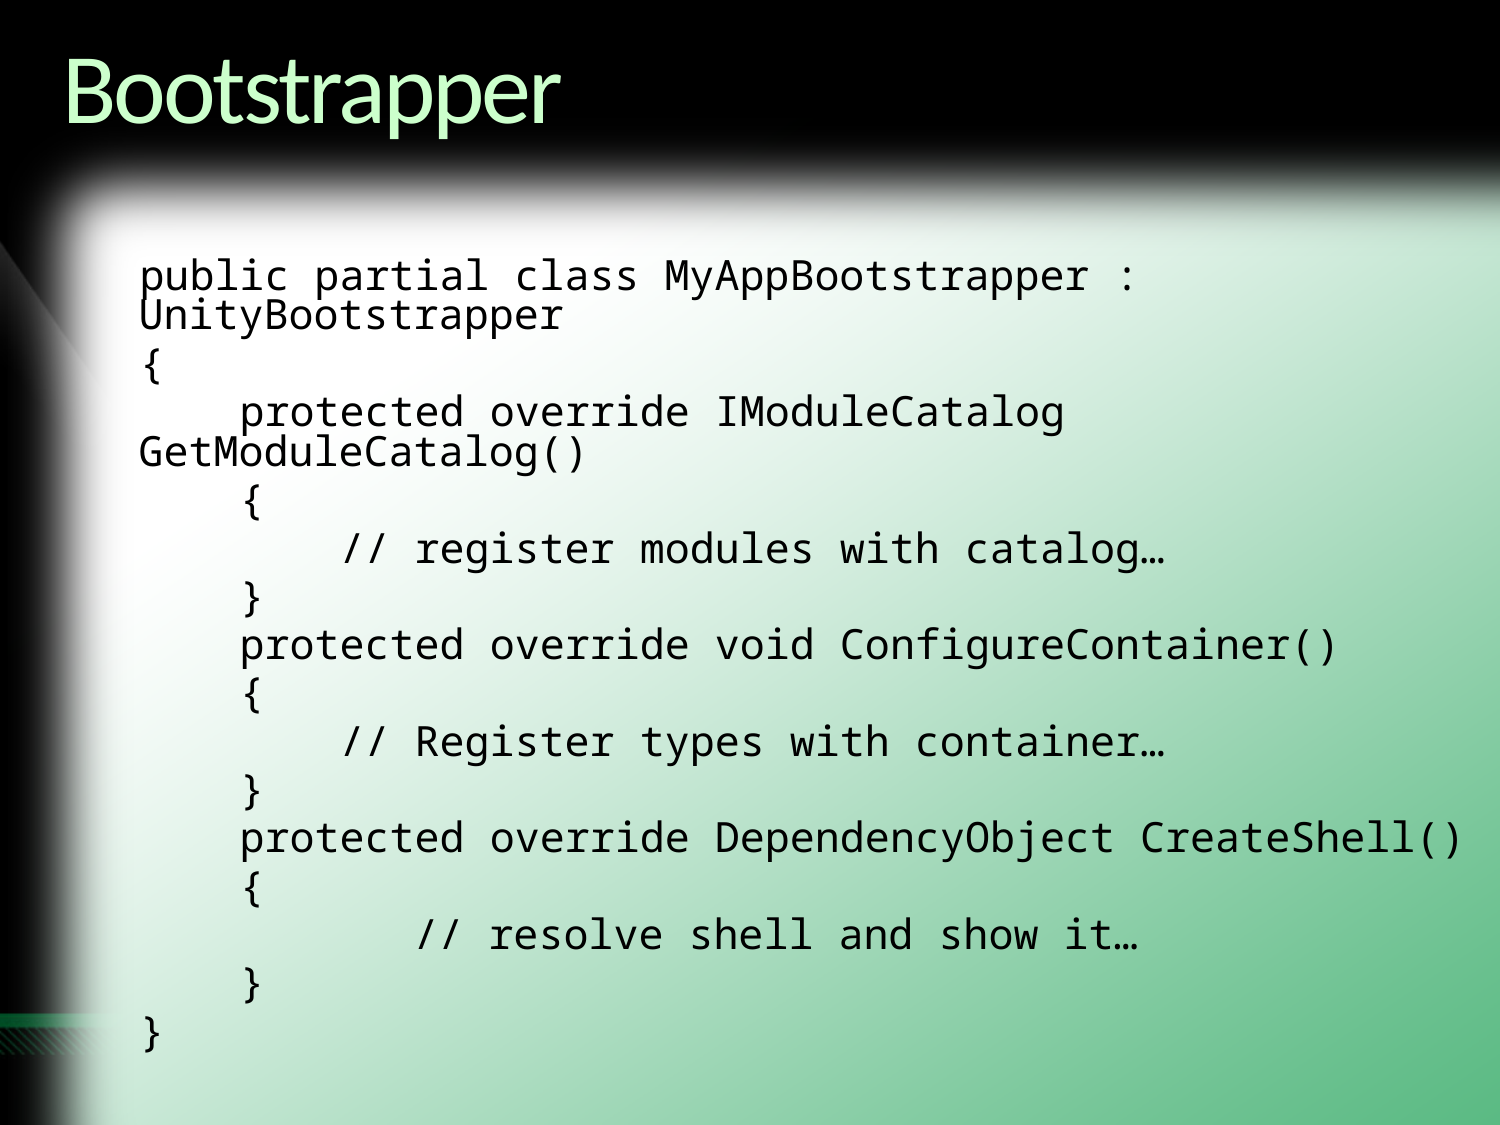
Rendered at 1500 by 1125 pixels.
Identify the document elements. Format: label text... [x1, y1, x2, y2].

picture [0, 0, 1500, 1125]
title Bootstrapper [62, 37, 1438, 147]
list public partial class MyAppBootstrapper : UnityBootstrapper { protected override IModuleCatalog GetModuleCatalog() { // register modules with catalog… } protected override void ConfigureContainer() { // Register types with container… } protected override DependencyObject CreateShell() { // resolve shell and show it… } } [63, 257, 1484, 401]
